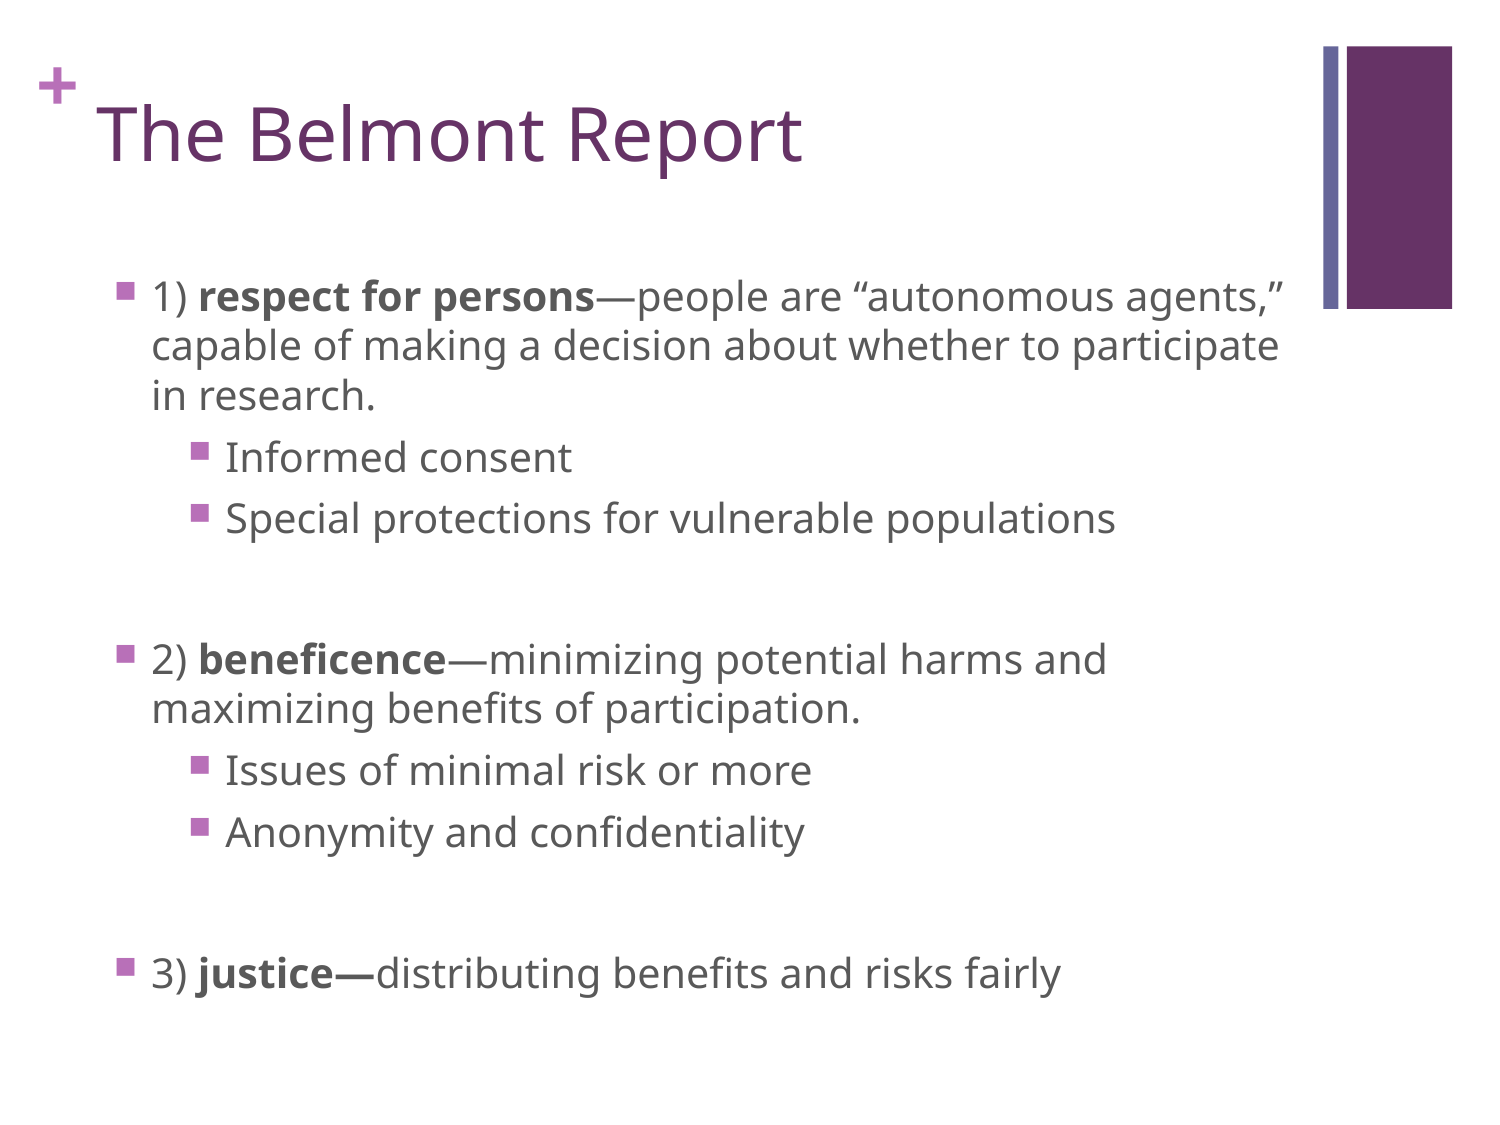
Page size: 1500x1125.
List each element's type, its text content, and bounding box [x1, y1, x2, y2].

title The Belmont Report [81, 79, 1322, 262]
list 1) respect for persons—people are “autonomous agents,” capable of making a decision about whether to participate in research. Informed consent Special protections for vulnerable populations 2) beneficence—minimizing potential harms and maximizing benefits of participation. Issues of minimal risk or more Anonymity and confidentiality 3) justice—distributing benefits and risks fairly [62, 262, 1322, 1009]
